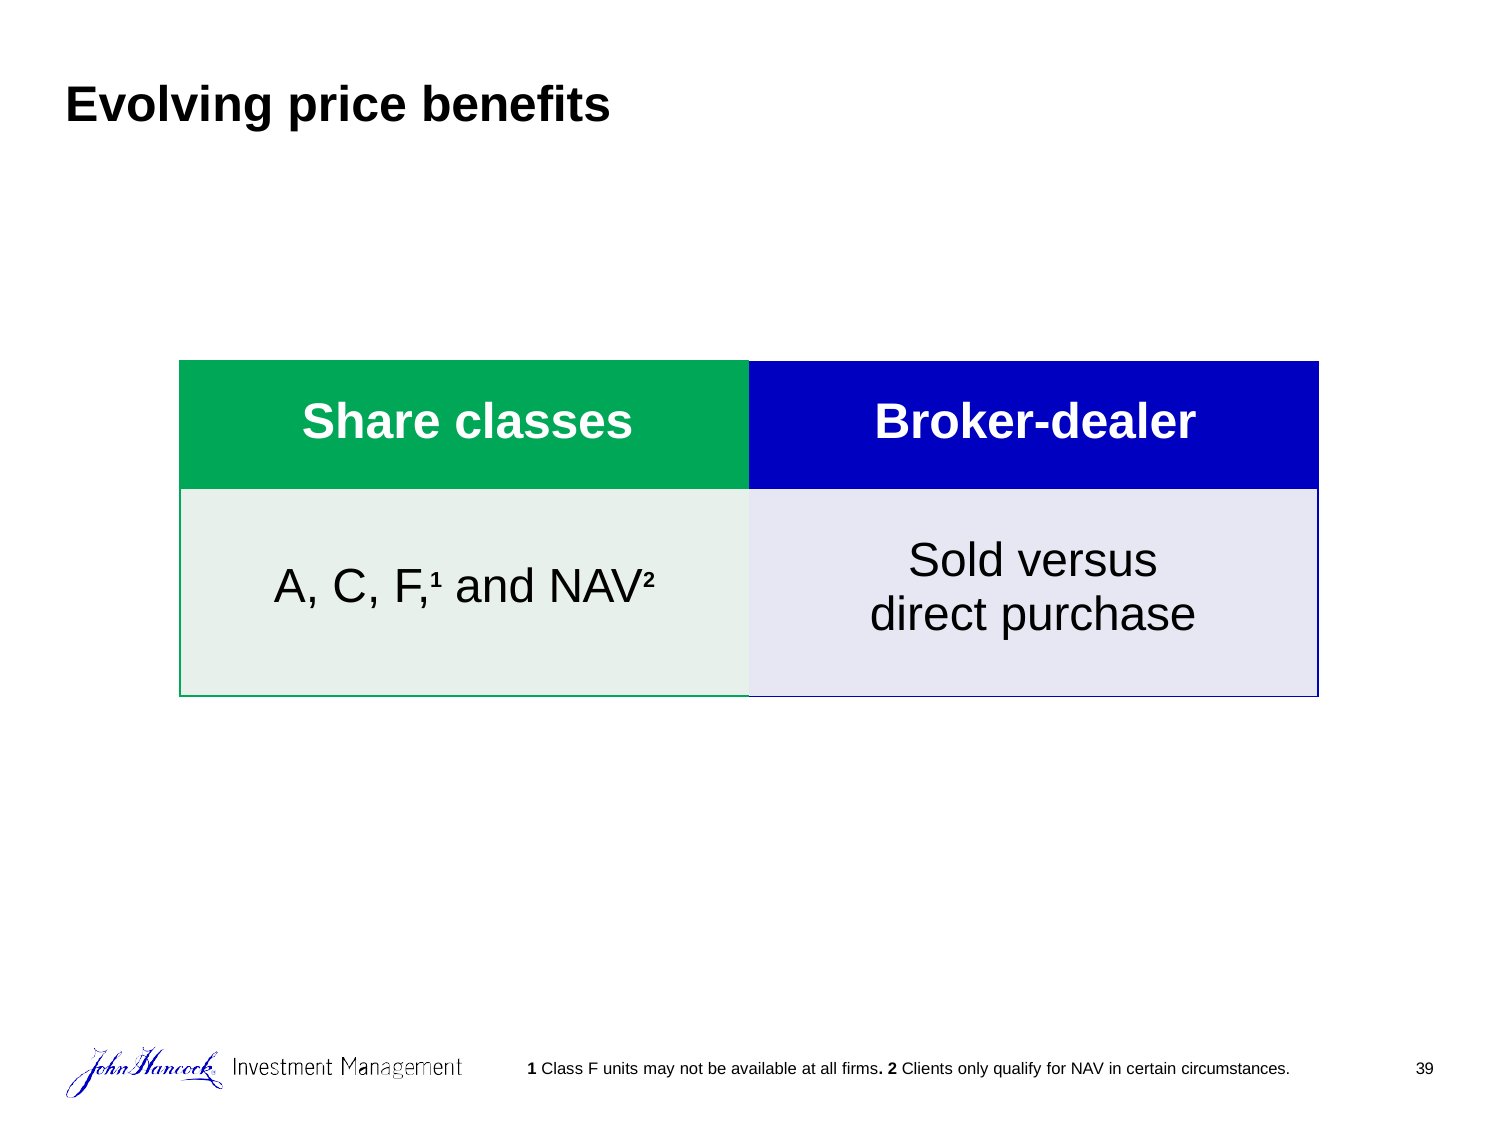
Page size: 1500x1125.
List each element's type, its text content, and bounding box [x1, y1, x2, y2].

table_cell A, C, F,1 and NAV2 [181, 489, 749, 695]
picture [445, 1058, 462, 1075]
picture [342, 1057, 356, 1075]
slide_number 39 [1409, 1057, 1443, 1125]
picture [381, 1062, 414, 1079]
title Evolving price benefits [63, 69, 1350, 260]
table_cell Sold versus direct purchase [749, 489, 1317, 696]
picture [416, 1062, 431, 1075]
text_box 1 Class F units may not be available at all firms. 2 Clients only qualify for NAV in certain circumstances. [525, 1057, 1295, 1078]
table_header Broker-dealer [749, 361, 1317, 489]
table_header Share classes [181, 362, 749, 489]
picture [66, 1046, 223, 1098]
